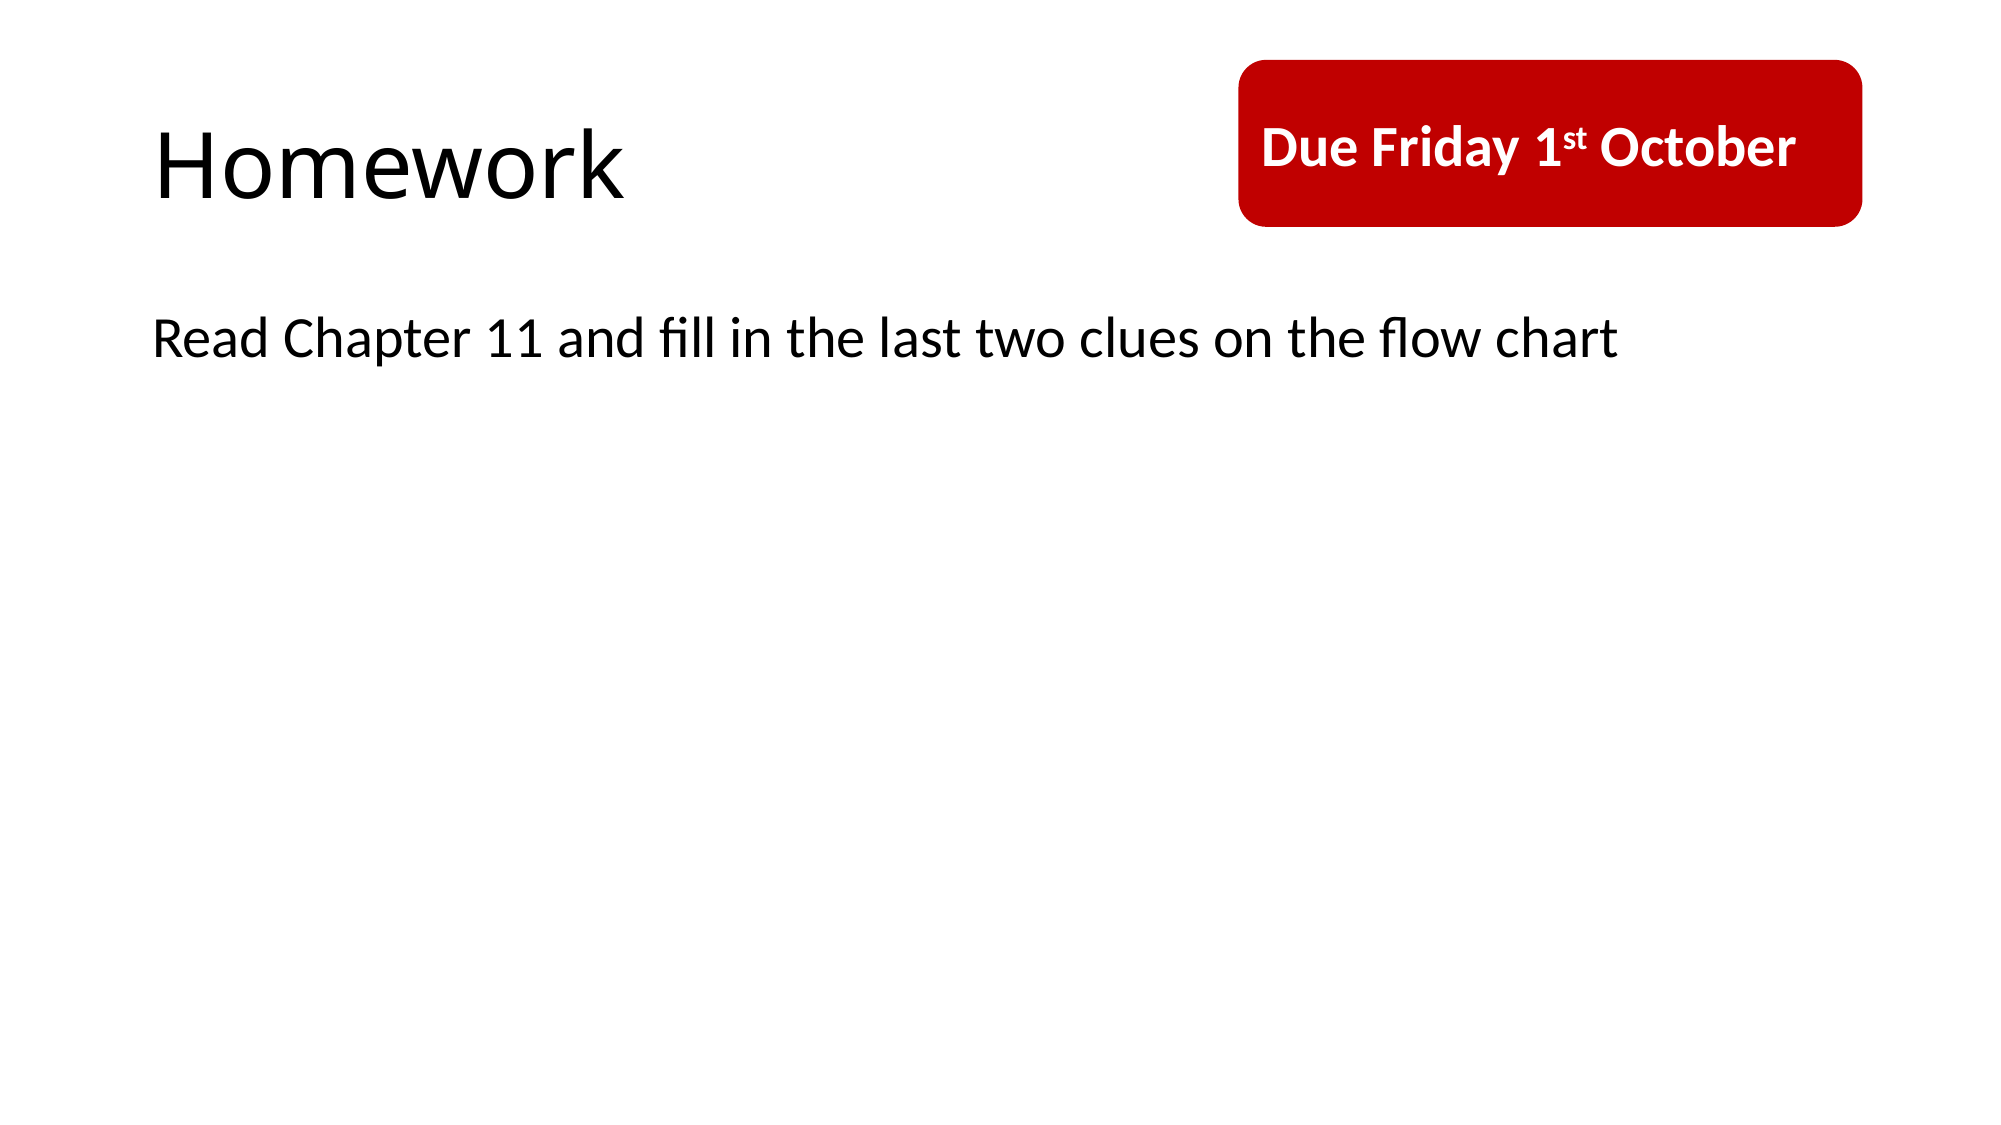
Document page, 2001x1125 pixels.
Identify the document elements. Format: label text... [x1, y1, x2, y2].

text_box Due Friday 1st October [1237, 58, 1864, 228]
list Read Chapter 11 and fill in the last two clues on the flow chart [137, 299, 1863, 1014]
title Homework [137, 59, 1863, 278]
